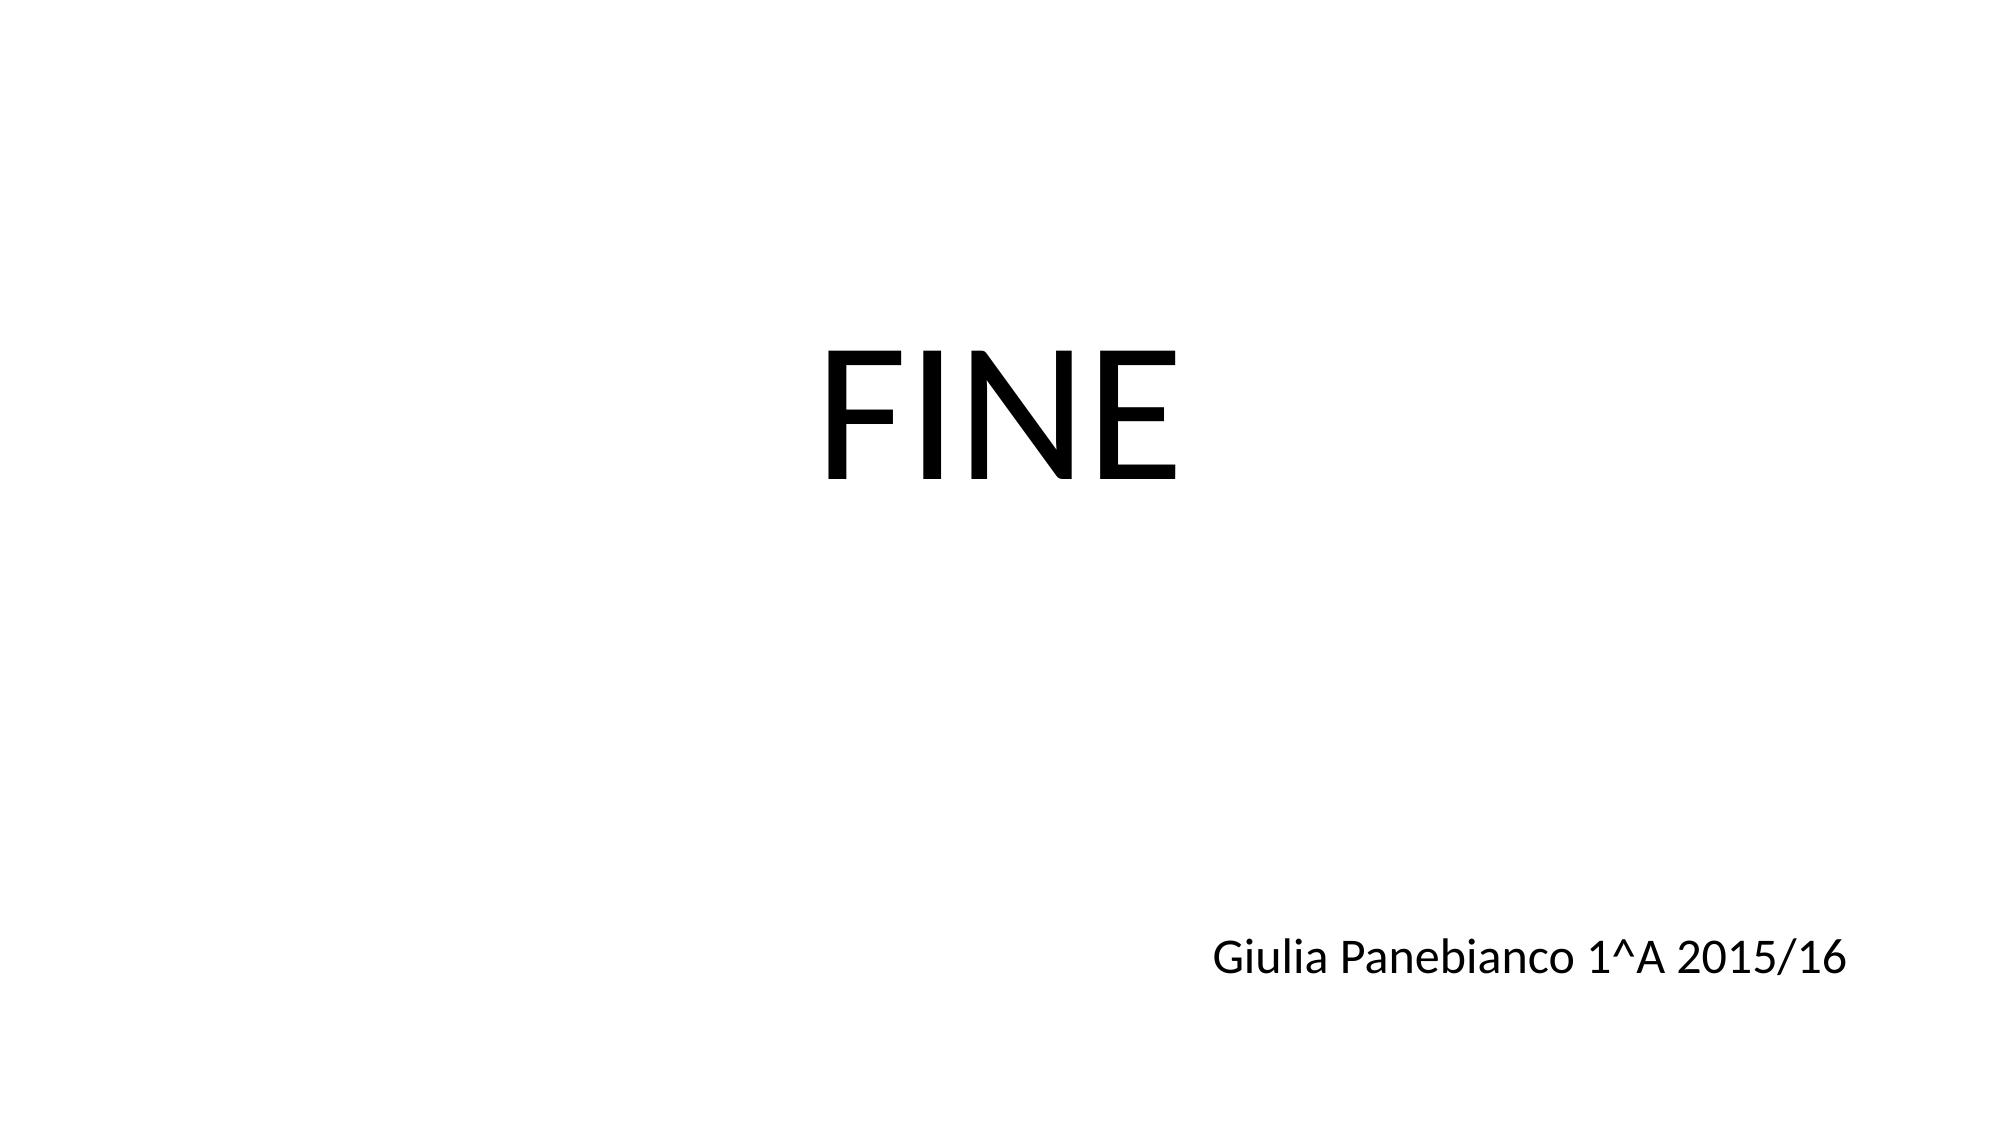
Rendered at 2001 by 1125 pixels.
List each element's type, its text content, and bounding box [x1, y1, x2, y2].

list FINE Giulia Panebianco 1^A 2015/16 [137, 299, 1863, 1014]
